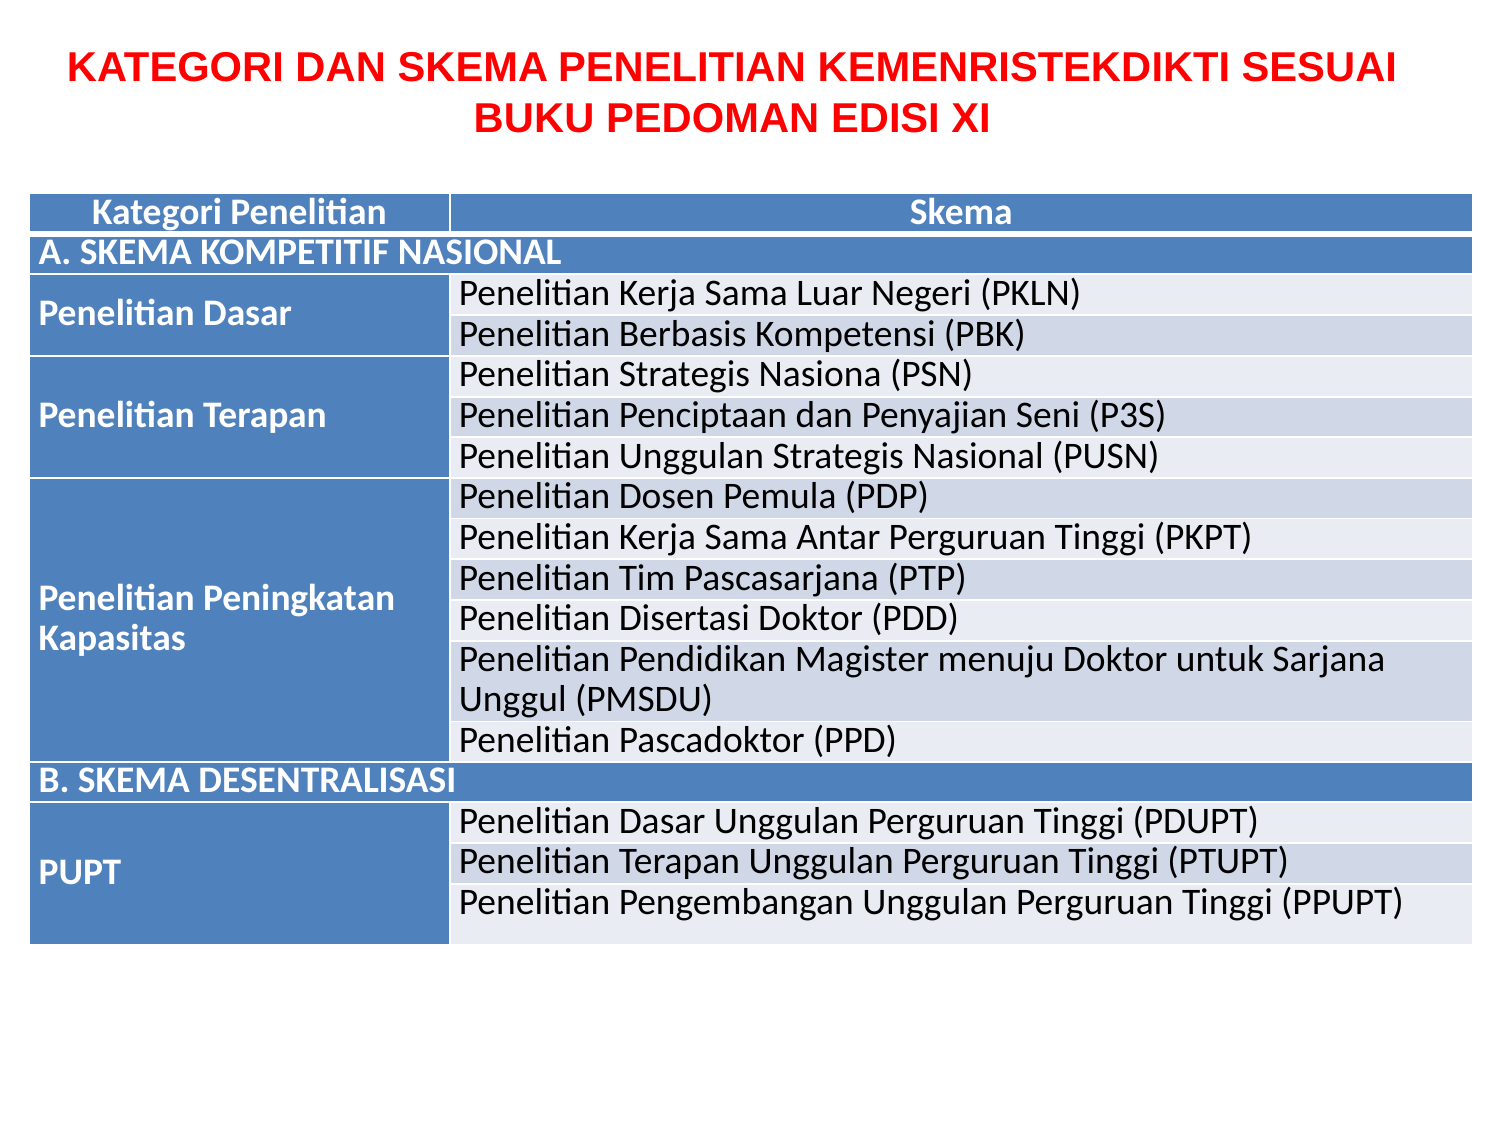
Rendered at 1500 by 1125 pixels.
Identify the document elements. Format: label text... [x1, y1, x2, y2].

table_cell Penelitian Berbasis Kompetensi (PBK) [451, 316, 1472, 355]
table_cell Penelitian Terapan [30, 357, 449, 477]
table_cell Penelitian Tim Pascasarjana (PTP) [451, 560, 1472, 599]
table_cell PUPT [30, 803, 449, 944]
table_cell Penelitian Pengembangan Unggulan Perguruan Tinggi (PPUPT) [451, 885, 1472, 944]
table_cell Penelitian Penciptaan dan Penyajian Seni (P3S) [451, 398, 1472, 436]
table_cell Penelitian Dasar [30, 275, 449, 355]
table_cell Penelitian Dasar Unggulan Perguruan Tinggi (PDUPT) [451, 803, 1472, 842]
text_box KATEGORI DAN SKEMA PENELITIAN KEMENRISTEKDIKTI SESUAI BUKU PEDOMAN EDISI XI [17, 32, 1447, 148]
table_cell Penelitian Strategis Nasiona (PSN) [451, 357, 1472, 396]
table_header Kategori Penelitian [30, 194, 449, 231]
table_cell Penelitian Kerja Sama Luar Negeri (PKLN) [451, 275, 1472, 314]
table_cell A. SKEMA KOMPETITIF NASIONAL [30, 237, 1472, 273]
table_cell Penelitian Disertasi Doktor (PDD) [451, 601, 1472, 640]
table_cell Penelitian Pascadoktor (PPD) [451, 722, 1472, 761]
table_cell Penelitian Peningkatan Kapasitas [30, 479, 449, 761]
table_cell Penelitian Pendidikan Magister menuju Doktor untuk Sarjana Unggul (PMSDU) [451, 642, 1472, 721]
table_cell Penelitian Unggulan Strategis Nasional (PUSN) [451, 438, 1472, 477]
table_cell Penelitian Kerja Sama Antar Perguruan Tinggi (PKPT) [451, 519, 1472, 558]
table_cell Penelitian Terapan Unggulan Perguruan Tinggi (PTUPT) [451, 844, 1472, 883]
table_cell Penelitian Dosen Pemula (PDP) [451, 479, 1472, 518]
table_cell B. SKEMA DESENTRALISASI [30, 763, 1472, 801]
table_header Skema [451, 194, 1472, 231]
